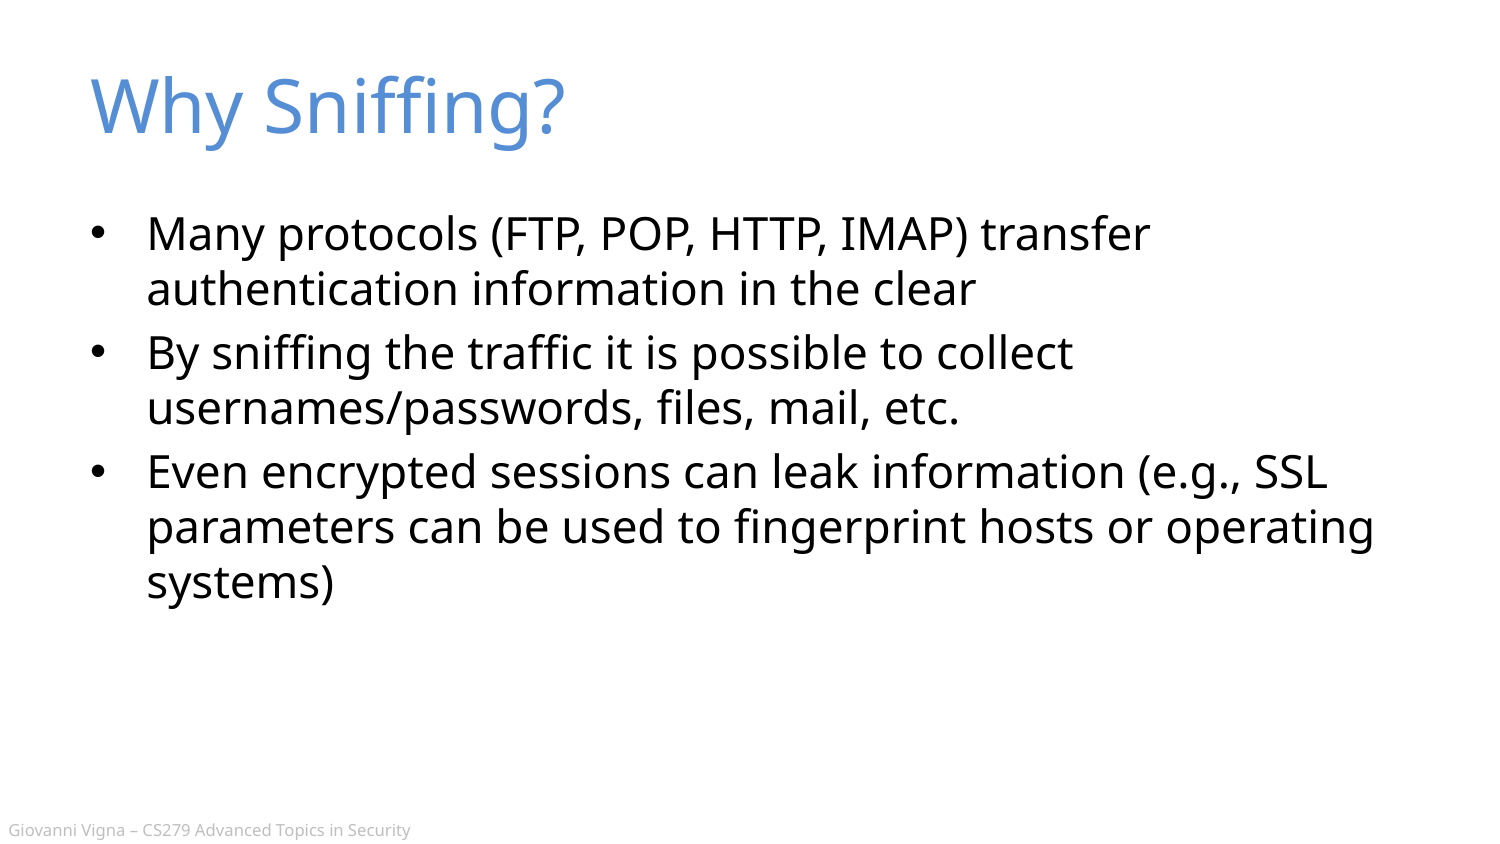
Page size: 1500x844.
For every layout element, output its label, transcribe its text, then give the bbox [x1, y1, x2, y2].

list Many protocols (FTP, POP, HTTP, IMAP) transfer authentication information in the clear By sniffing the traffic it is possible to collect usernames/passwords, files, mail, etc. Even encrypted sessions can leak information (e.g., SSL parameters can be used to fingerprint hosts or operating systems) [75, 196, 1425, 813]
title Why Sniffing? [75, 33, 1425, 175]
